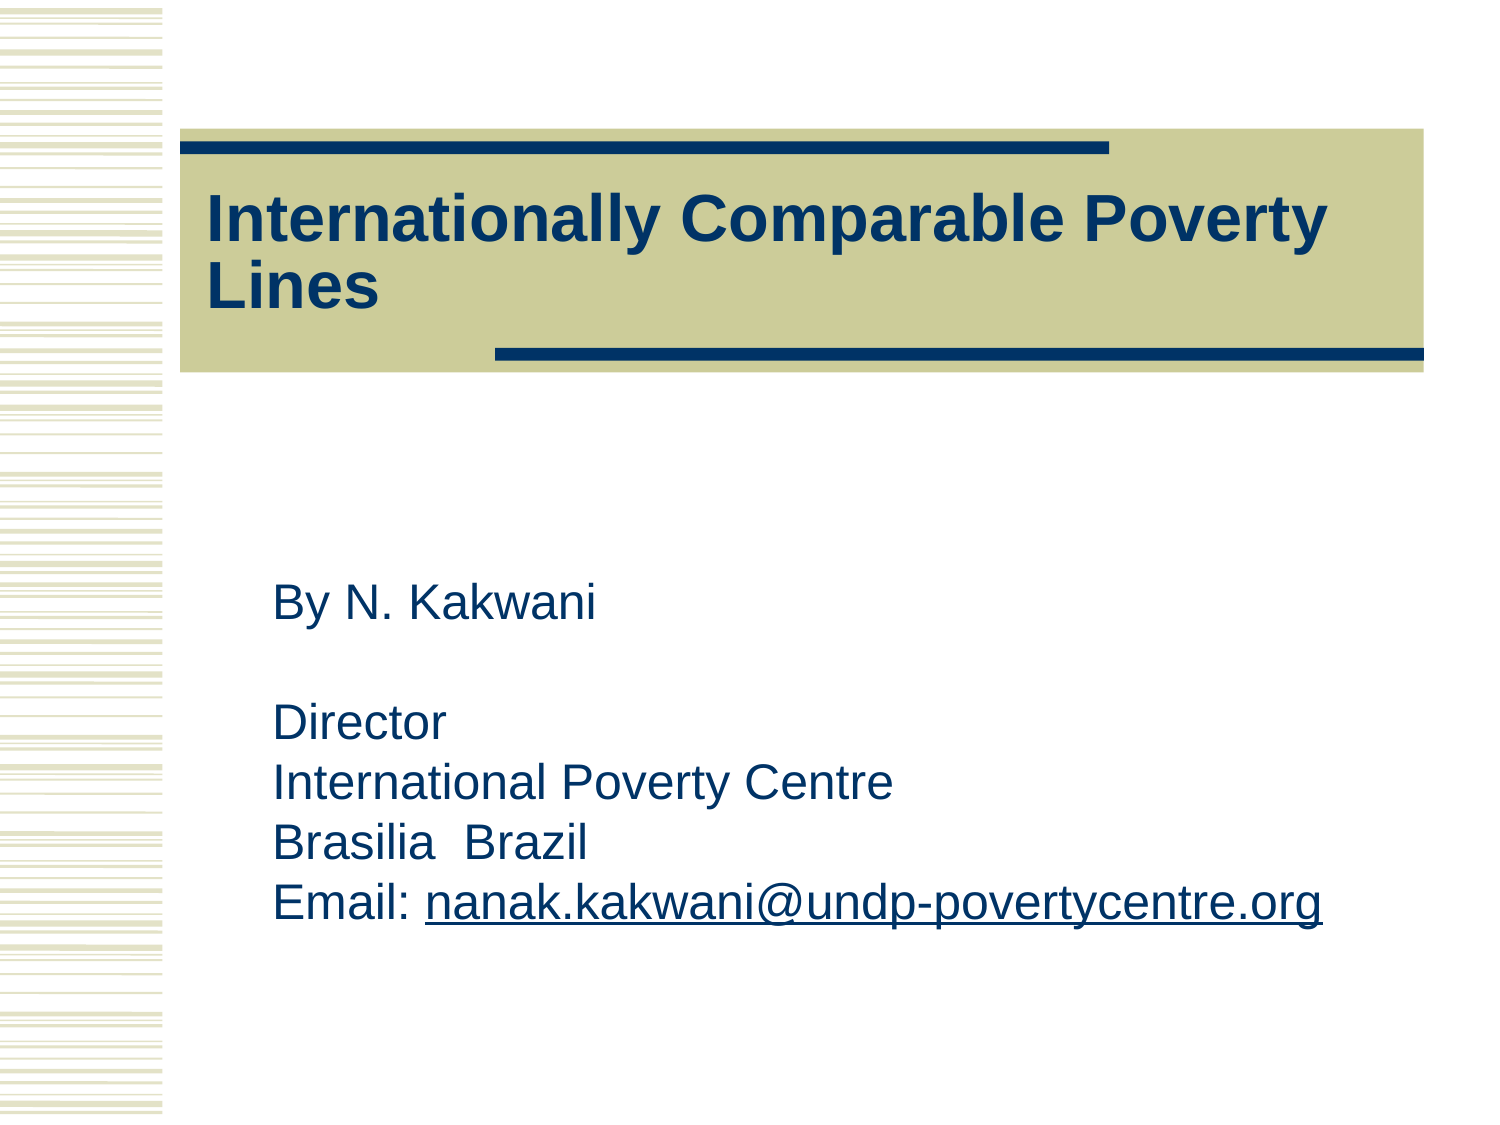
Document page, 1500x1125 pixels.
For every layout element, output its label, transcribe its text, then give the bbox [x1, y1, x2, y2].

title Internationally Comparable Poverty Lines [191, 171, 1403, 338]
subtitle By N. Kakwani Director International Poverty Centre Brasilia Brazil Email: nanak.kakwani@undp-povertycentre.org [256, 441, 1351, 934]
